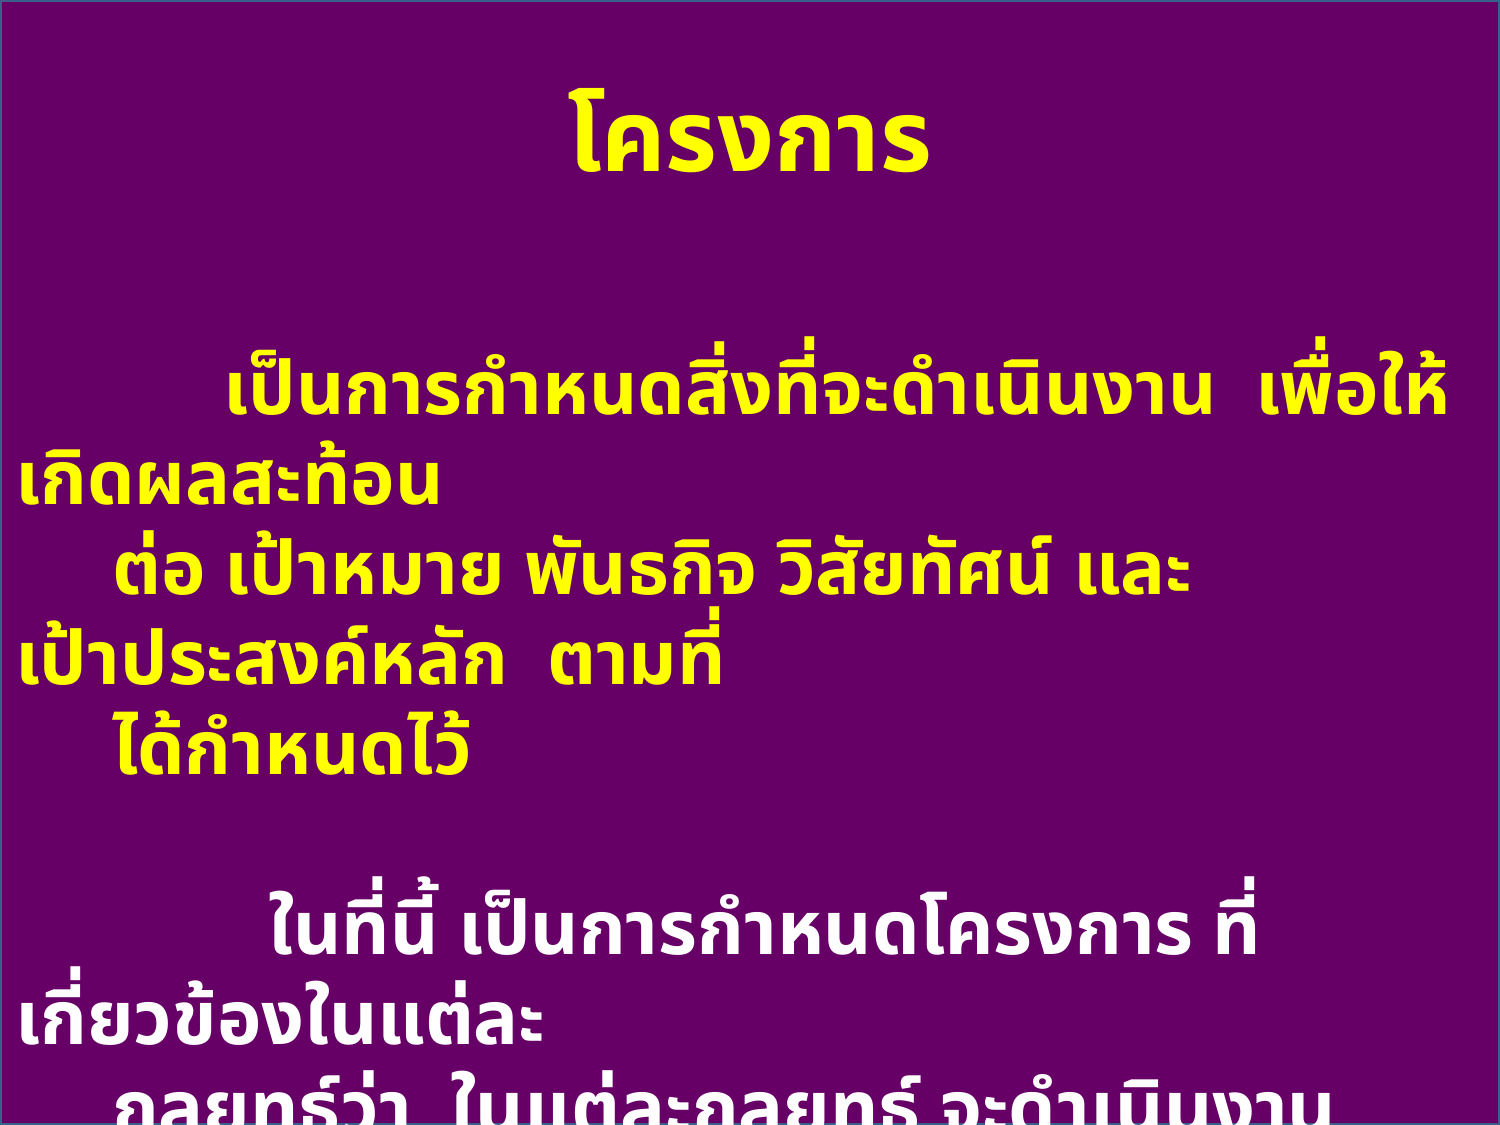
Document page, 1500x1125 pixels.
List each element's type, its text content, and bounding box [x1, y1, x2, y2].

text_box [0, 0, 1500, 1125]
text_box โครงการ [74, 37, 1425, 225]
text_box เป็นการกำหนดสิ่งที่จะดำเนินงาน เพื่อให้เกิดผลสะท้อน ต่อ เป้าหมาย พันธกิจ วิสัยทัศน์ และเป้าประสงค์หลัก ตามที่ ได้กำหนดไว้ ในที่นี้ เป็นการกำหนดโครงการ ที่เกี่ยวข้องในแต่ละ กลยุทธ์ว่า ในแต่ละกลยุทธ์ จะดำเนินงานโครงการอะไรบ้าง [0, 227, 1471, 1125]
